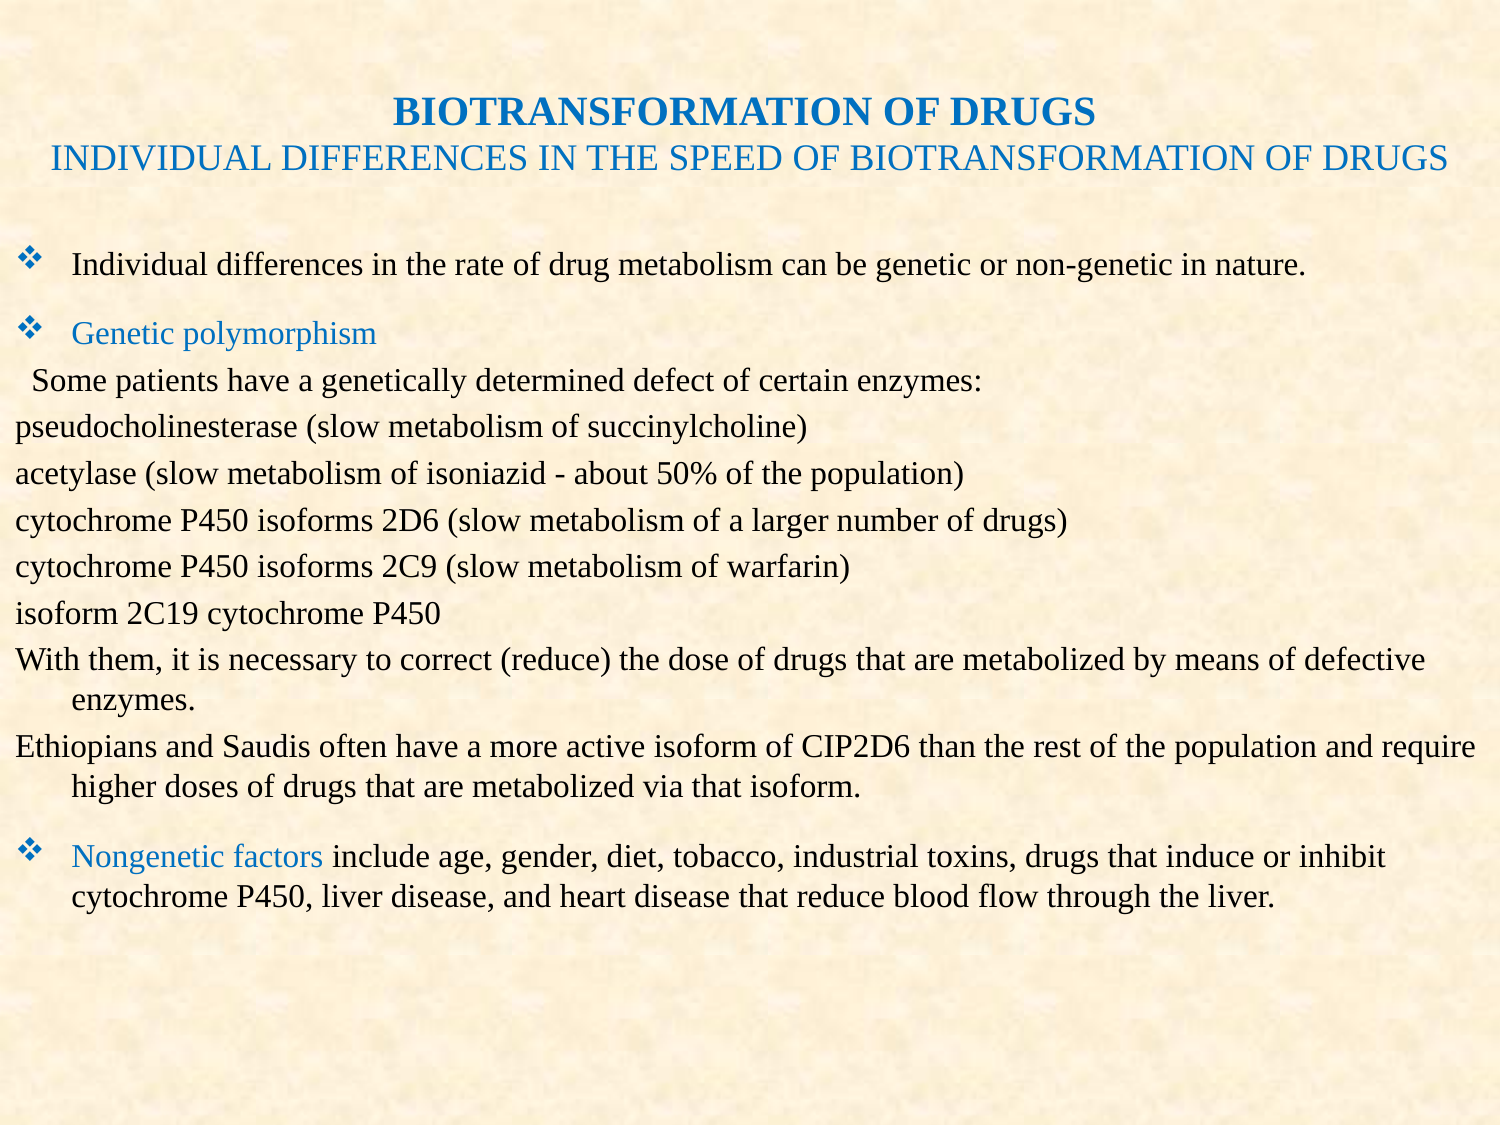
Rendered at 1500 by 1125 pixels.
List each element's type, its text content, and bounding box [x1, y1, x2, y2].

title BIOTRANSFORMATION OF DRUGS INDIVIDUAL DIFFERENCES IN THE SPEED OF BIOTRANSFORMATION OF DRUGS [0, 0, 1500, 187]
list Individual differences in the rate of drug metabolism can be genetic or non-genetic in nature. Genetic polymorphism Some patients have a genetically determined defect of certain enzymes: pseudocholinesterase (slow metabolism of succinylcholine) acetylase (slow metabolism of isoniazid - about 50% of the population) cytochrome P450 isoforms 2D6 (slow metabolism of a larger number of drugs) cytochrome P450 isoforms 2C9 (slow metabolism of warfarin) isoform 2C19 cytochrome P450 With them, it is necessary to correct (reduce) the dose of drugs that are metabolized by means of defective enzymes. Ethiopians and Saudis often have a more active isoform of CIP2D6 than the rest of the population and require higher doses of drugs that are metabolized via that isoform. Nongenetic factors include age, gender, diet, tobacco, industrial toxins, drugs that induce or inhibit cytochrome P450, liver disease, and heart disease that reduce blood flow through the liver. [0, 187, 1500, 1125]
